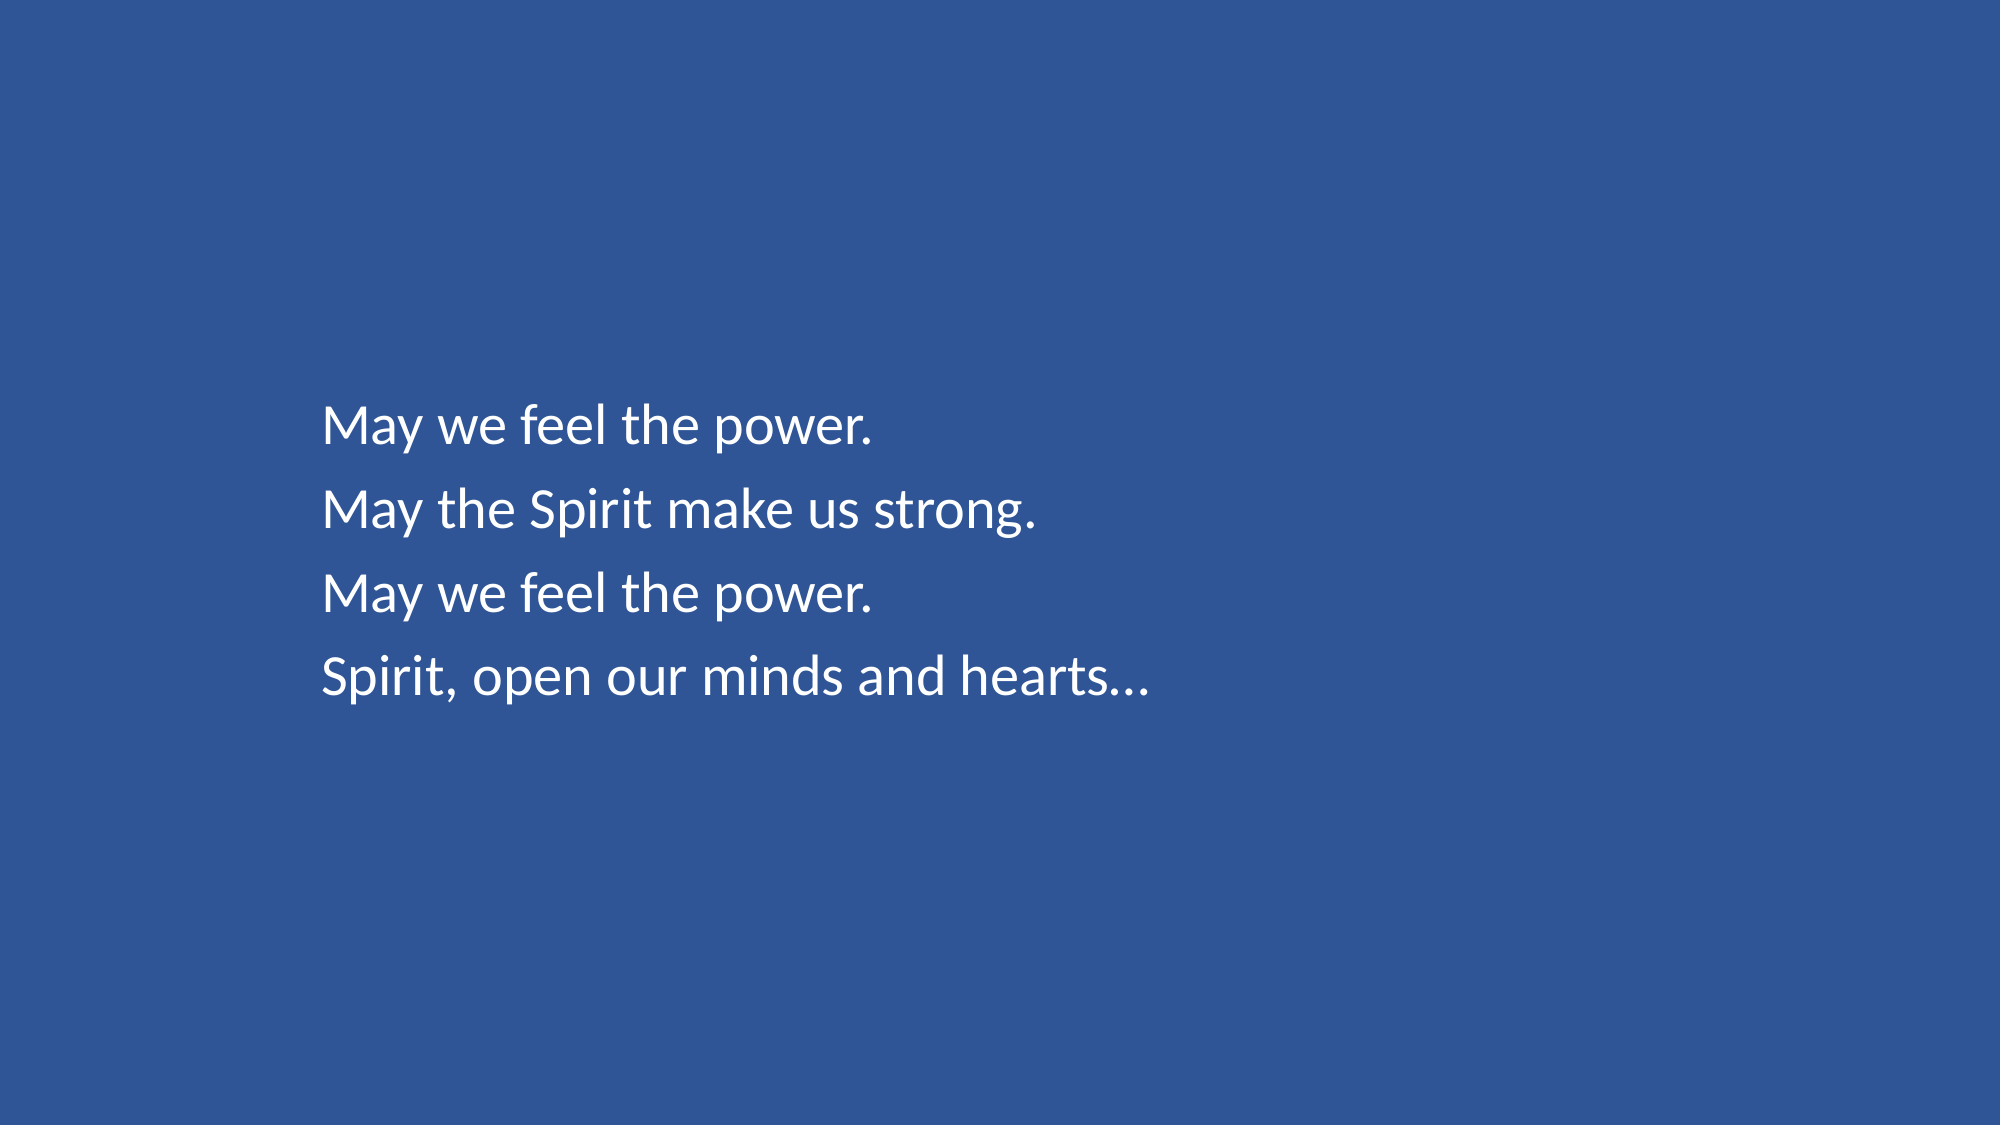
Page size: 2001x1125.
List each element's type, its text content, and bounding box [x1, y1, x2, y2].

text_box May we feel the power. May the Spirit make us strong. May we feel the power. Spirit, open our minds and hearts… [306, 387, 1694, 738]
